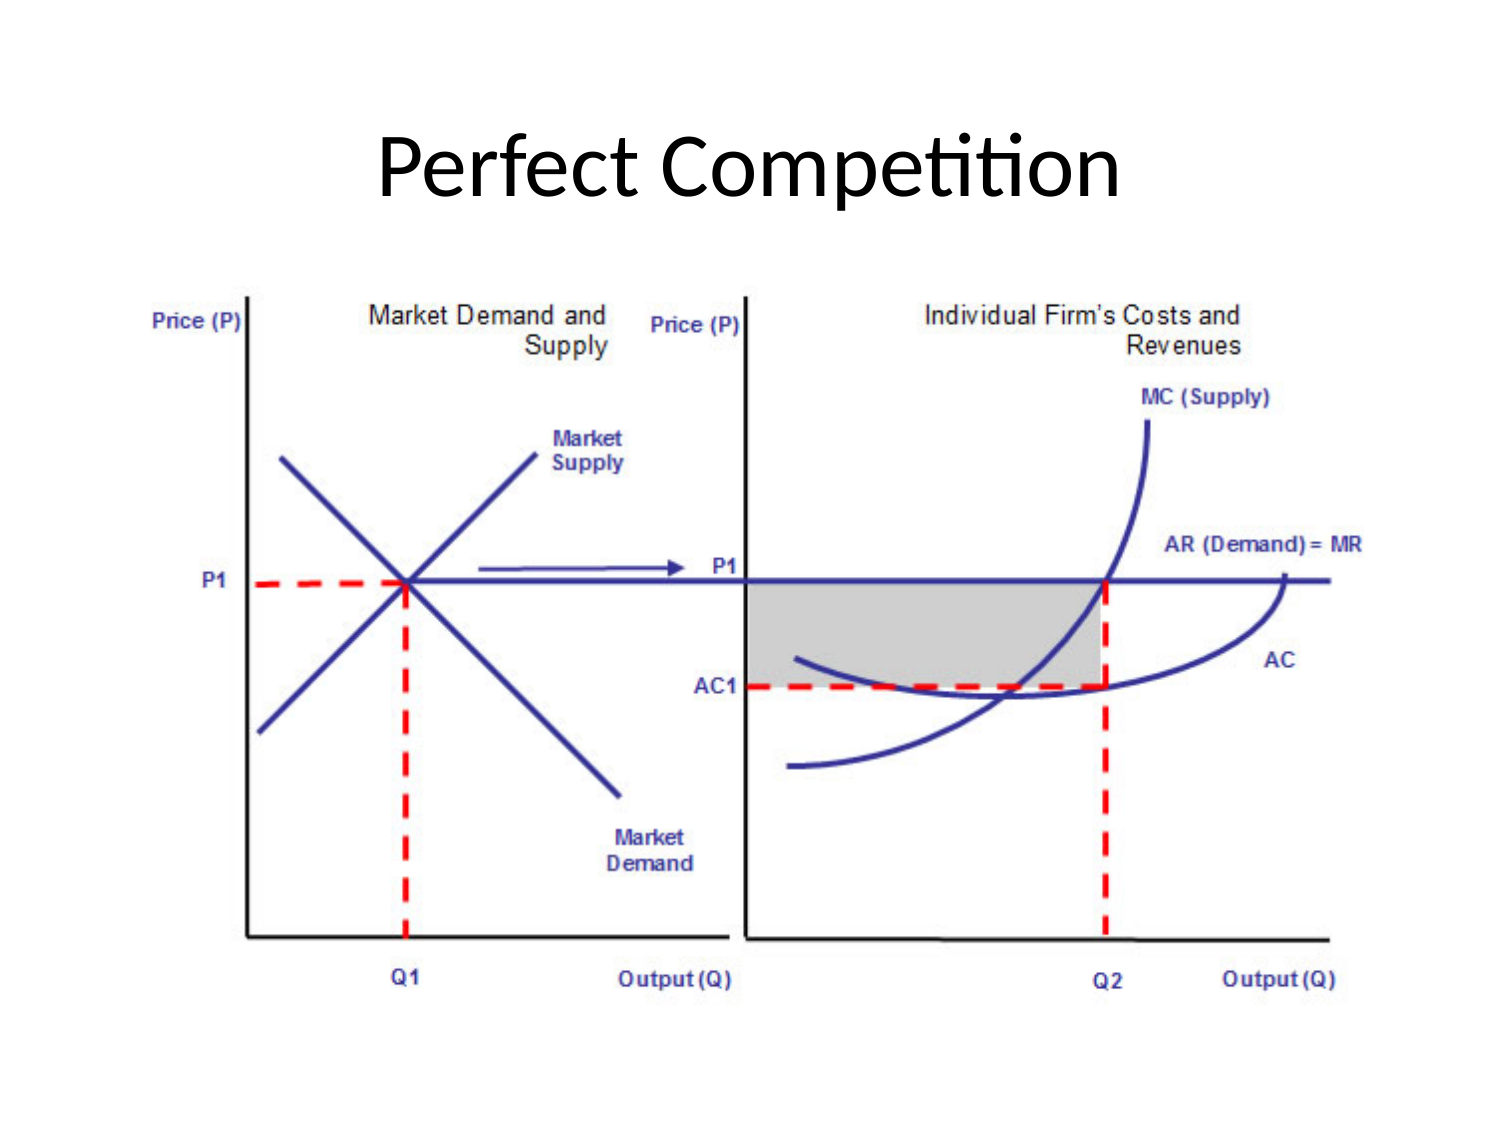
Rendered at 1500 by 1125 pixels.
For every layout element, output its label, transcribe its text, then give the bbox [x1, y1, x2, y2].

title Perfect Competition [75, 66, 1425, 254]
picture [88, 255, 1431, 1021]
